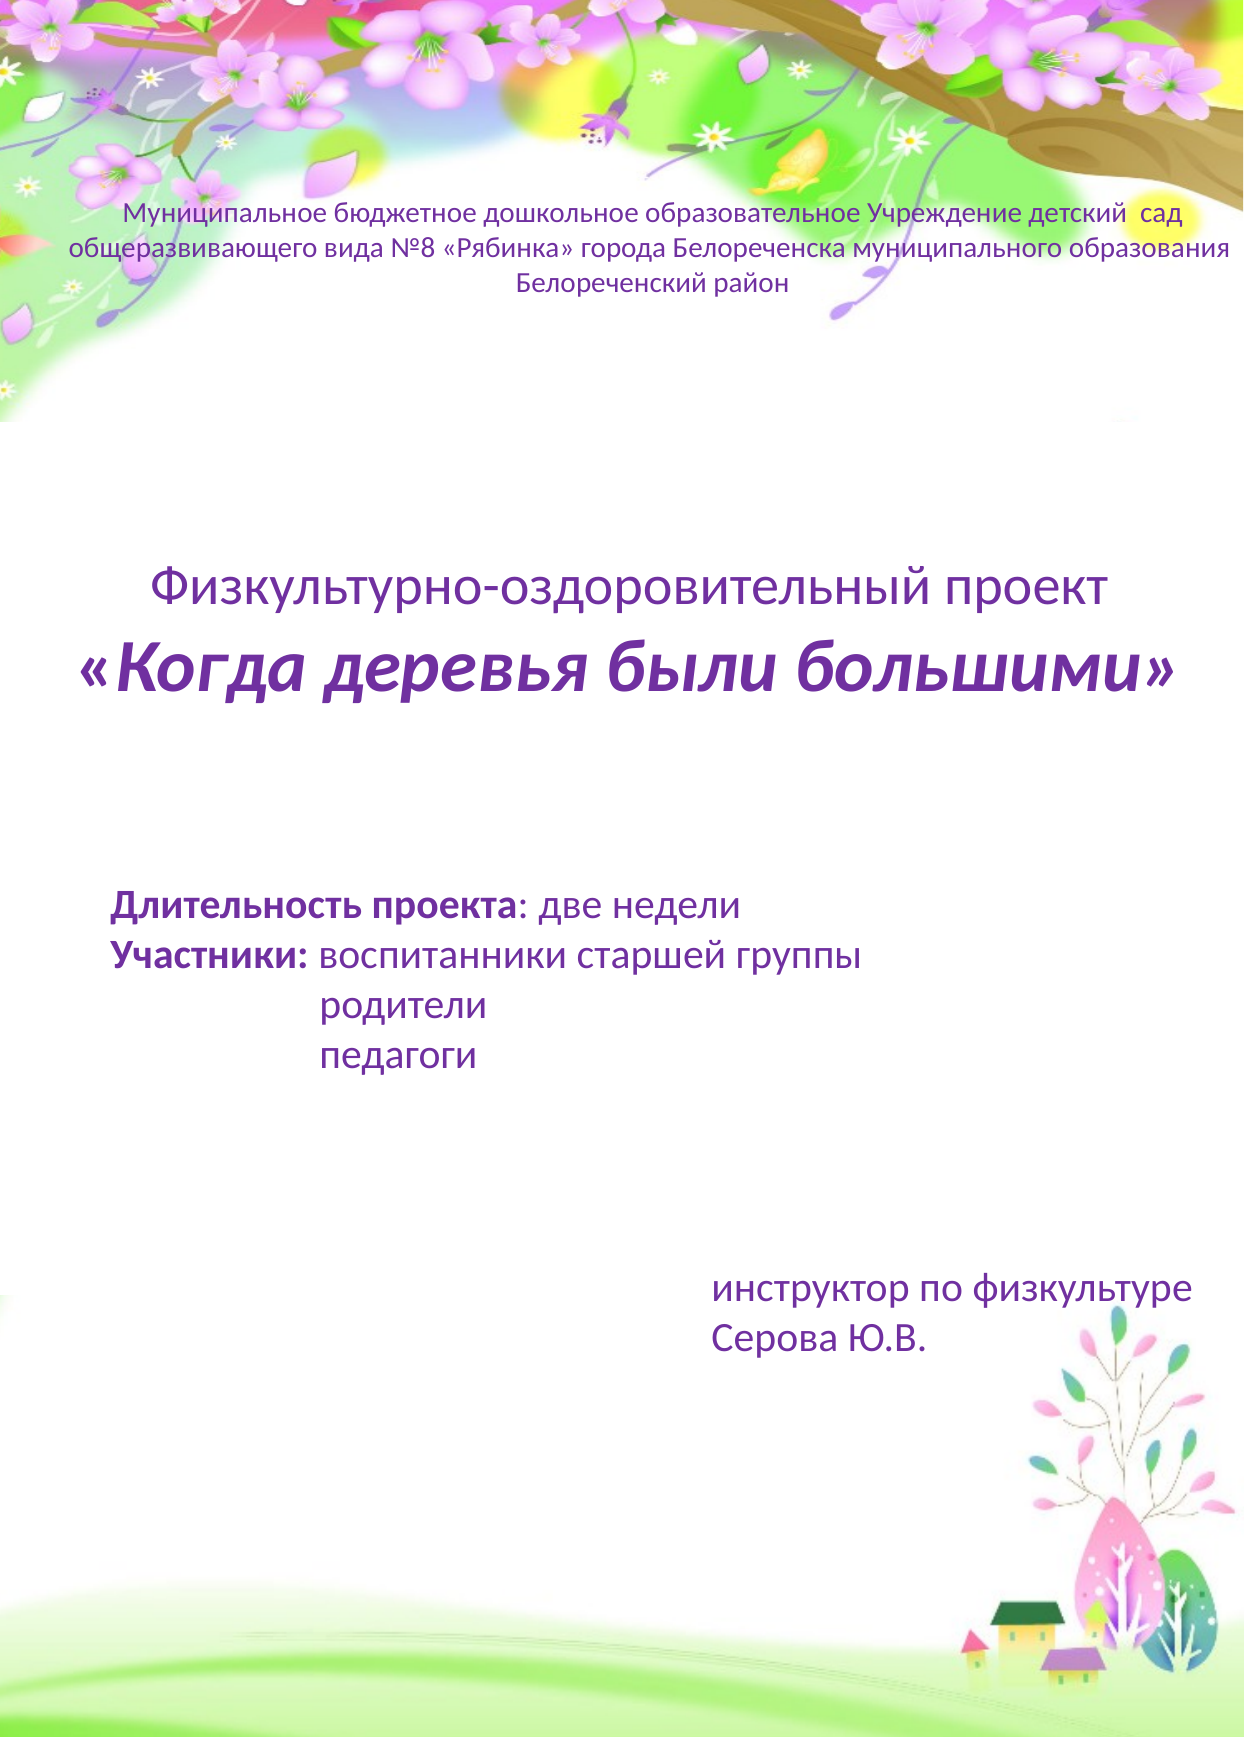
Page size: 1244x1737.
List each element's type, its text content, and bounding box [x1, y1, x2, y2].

picture [0, 1294, 1244, 1737]
text_box Длительность проекта: две недели Участники: воспитанники старшей группы родители педагоги [93, 868, 880, 1086]
picture [0, 0, 1244, 422]
text_box Физкультурно-оздоровительный проект «Когда деревья были большими» [58, 540, 1201, 715]
text_box инструктор по физкультуре Серова Ю.В. [694, 1251, 1220, 1293]
